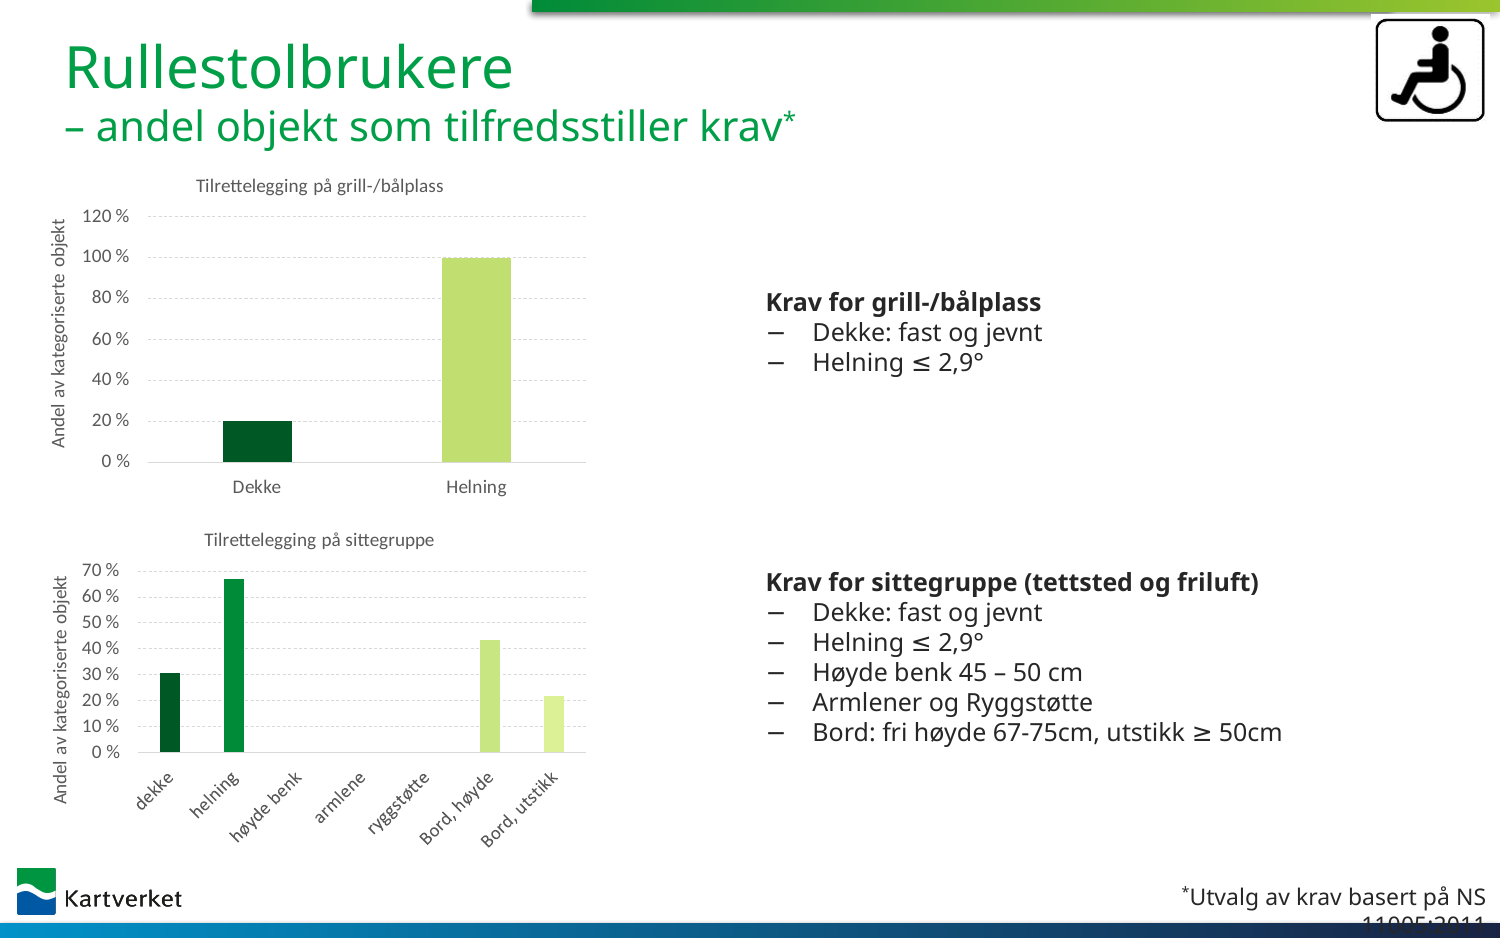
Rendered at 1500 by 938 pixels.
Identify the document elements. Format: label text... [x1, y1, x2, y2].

text_box *Utvalg av krav basert på NS 11005:2011 [1068, 873, 1500, 938]
picture [1371, 13, 1491, 127]
picture [41, 520, 597, 859]
text_box Krav for grill-/bålplass Dekke: fast og jevnt Helning ≤ 2,9° [750, 279, 1452, 384]
picture [41, 166, 597, 505]
text_box Krav for sittegruppe (tettsted og friluft) Dekke: fast og jevnt Helning ≤ 2,9° Høyde benk 45 – 50 cm Armlener og Ryggstøtte Bord: fri høyde 67-75cm, utstikk ≥ 50cm [750, 559, 1500, 754]
text_box Rullestolbrukere – andel objekt som tilfredsstiller krav* [49, 14, 1431, 158]
